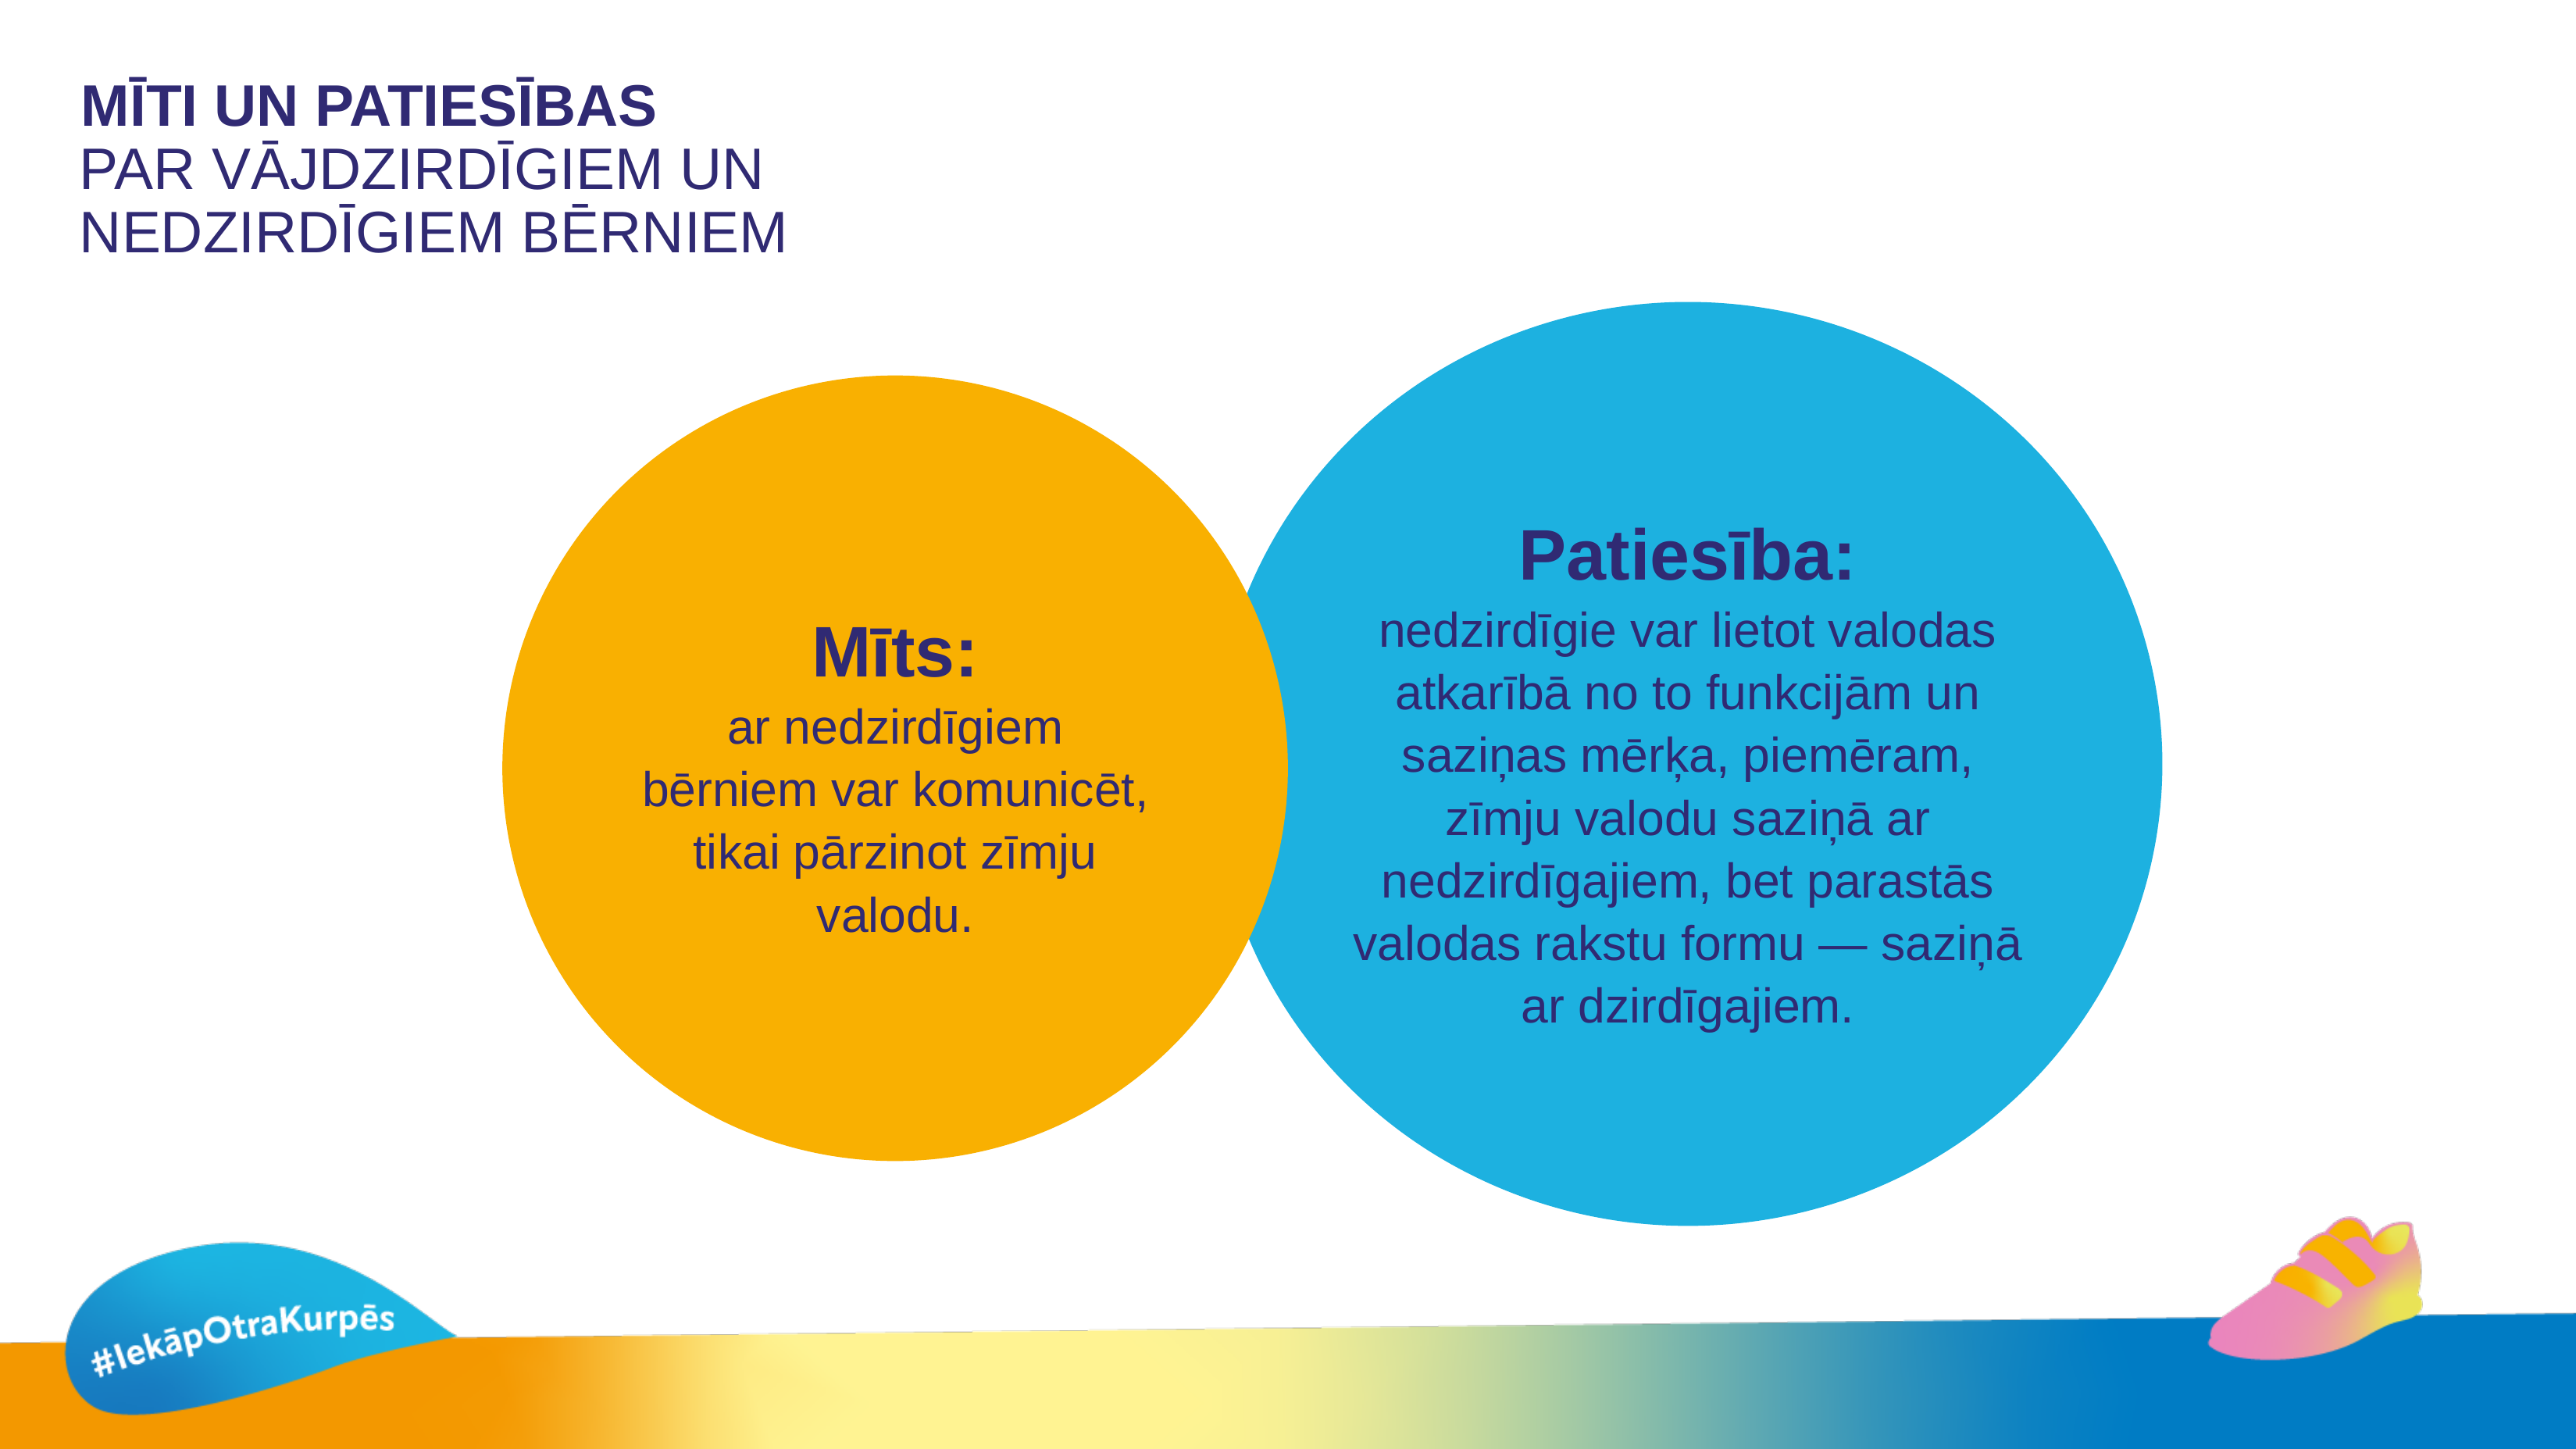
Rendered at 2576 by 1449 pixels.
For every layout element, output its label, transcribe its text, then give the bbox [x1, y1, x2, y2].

text_box Patiesība: nedzirdīgie var lietot valodas atkarībā no to funkcijām un saziņas mērķa, piemēram, zīmju valodu saziņā ar nedzirdīgajiem, bet parastās valodas rakstu formu — saziņā ar dzirdīgajiem. [1337, 496, 2039, 1040]
picture [0, 1144, 2576, 1449]
text_box Mīts: ar nedzirdīgiem bērniem var komunicēt, tikai pārzinot zīmju valodu. [626, 593, 1165, 948]
title MĪTI UN PATIESĪBAS PAR VĀJDZIRDĪGIEM UN NEDZIRDĪGIEM BĒRNIEM [79, 74, 1208, 274]
text_box [1247, 302, 2163, 1142]
text_box [502, 375, 1288, 1142]
